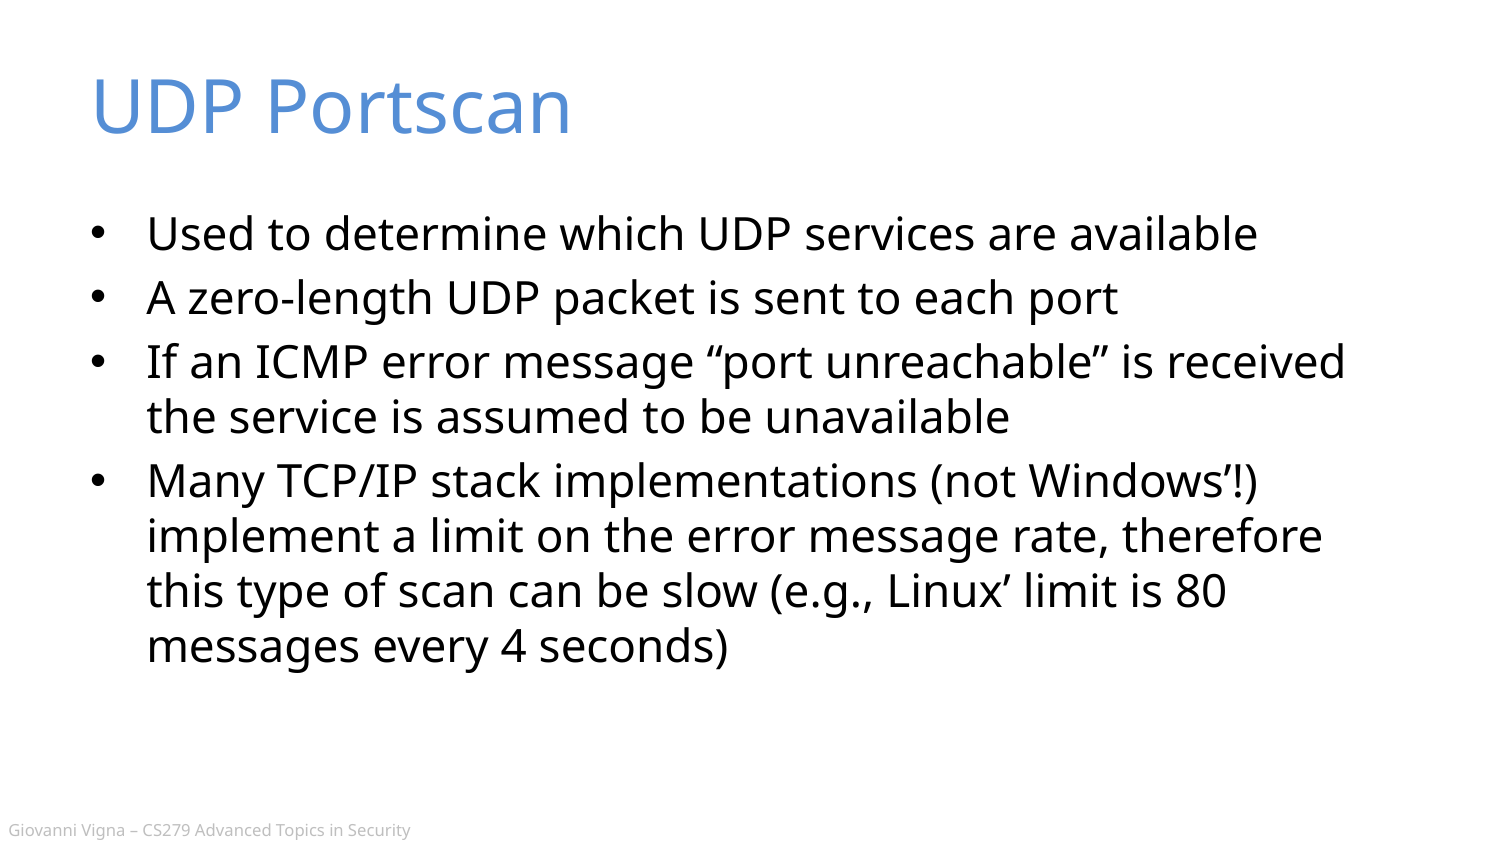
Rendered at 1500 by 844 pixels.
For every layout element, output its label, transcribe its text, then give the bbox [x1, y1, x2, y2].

title UDP Portscan [75, 33, 1425, 175]
list Used to determine which UDP services are available A zero-length UDP packet is sent to each port If an ICMP error message “port unreachable” is received the service is assumed to be unavailable Many TCP/IP stack implementations (not Windows’!) implement a limit on the error message rate, therefore this type of scan can be slow (e.g., Linux’ limit is 80 messages every 4 seconds) [75, 196, 1425, 813]
